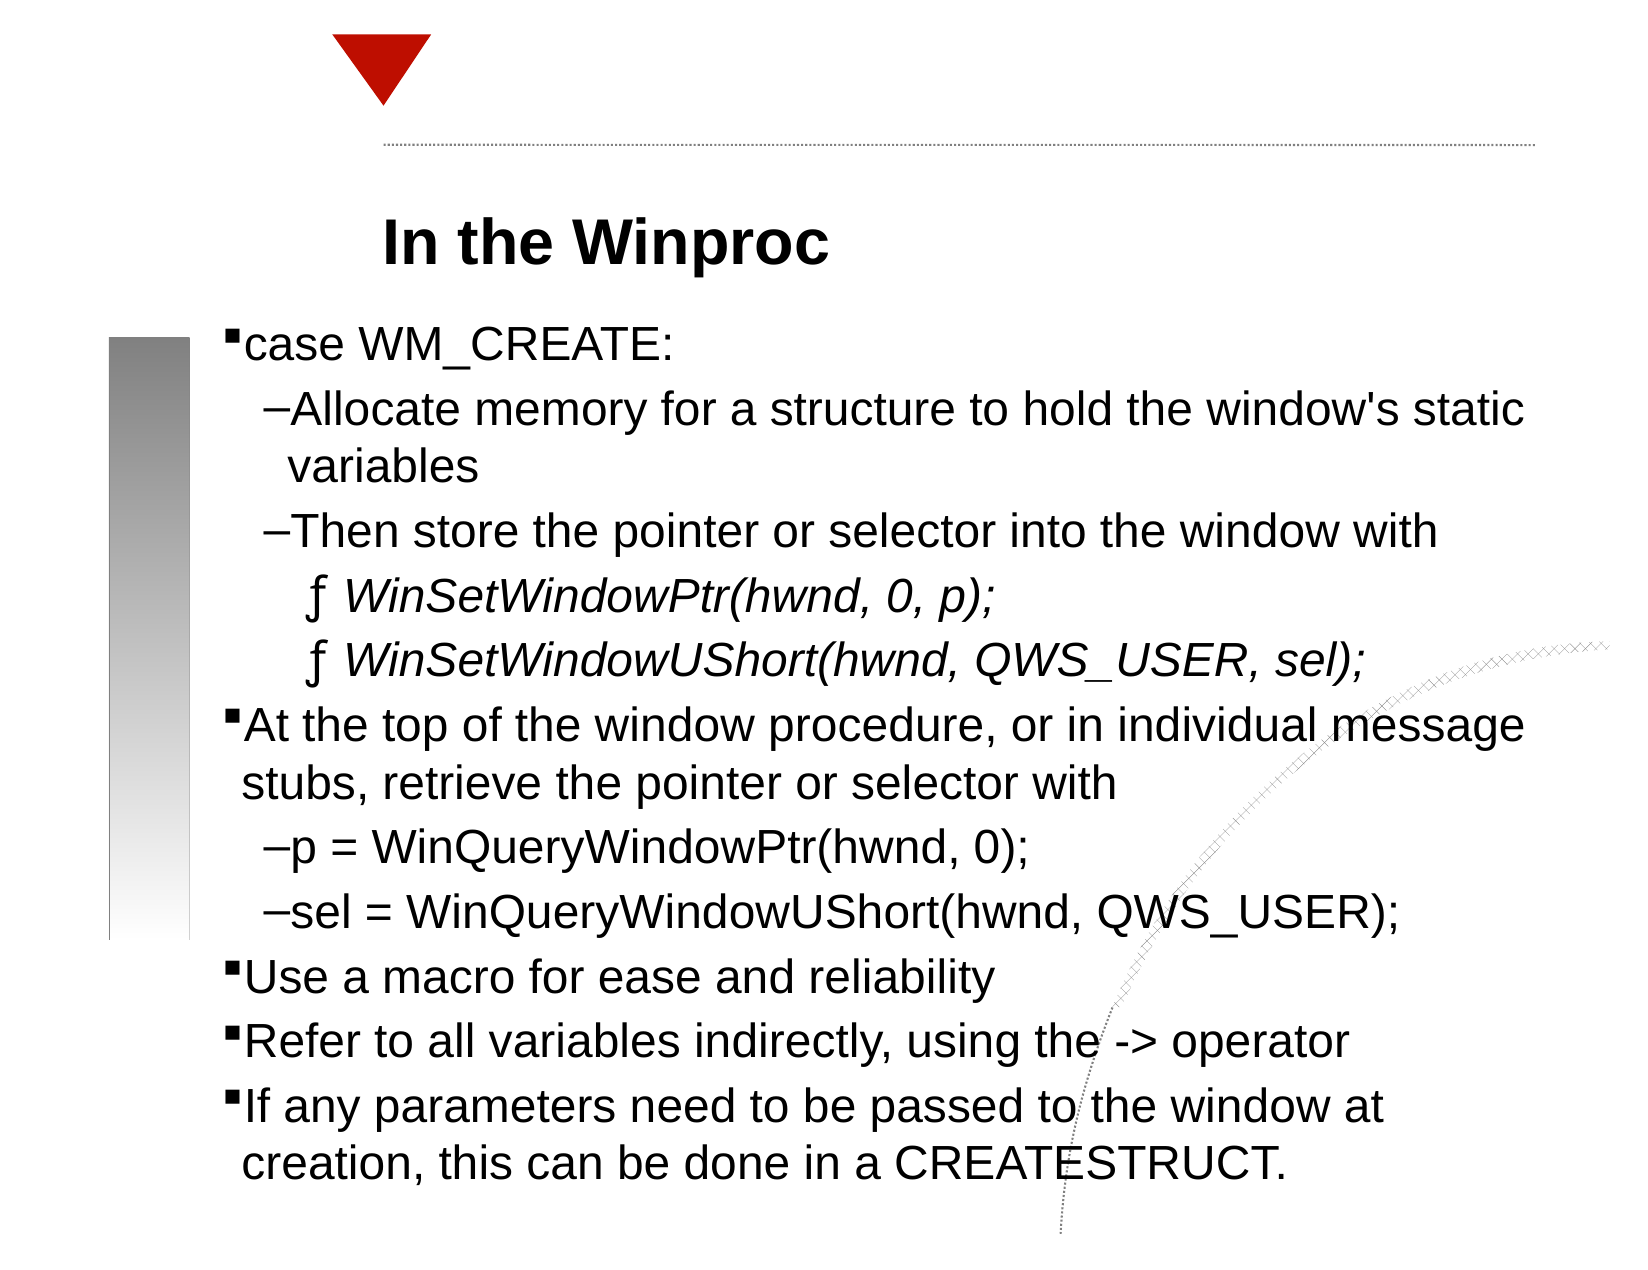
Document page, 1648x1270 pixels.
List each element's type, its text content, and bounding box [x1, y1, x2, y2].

text_box case WM_CREATE: Allocate memory for a structure to hold the window's static variables Then store the pointer or selector into the window with WinSetWindowPtr(hwnd, 0, p); WinSetWindowUShort(hwnd, QWS_USER, sel); At the top of the window procedure, or in individual message stubs, retrieve the pointer or selector with p = WinQueryWindowPtr(hwnd, 0); sel = WinQueryWindowUShort(hwnd, QWS_USER); Use a macro for ease and reliability Refer to all variables indirectly, using the -> operator If any parameters need to be passed to the window at creation, this can be done in a CREATESTRUCT. [221, 312, 1532, 1190]
text_box In the Winproc [382, 199, 1539, 278]
